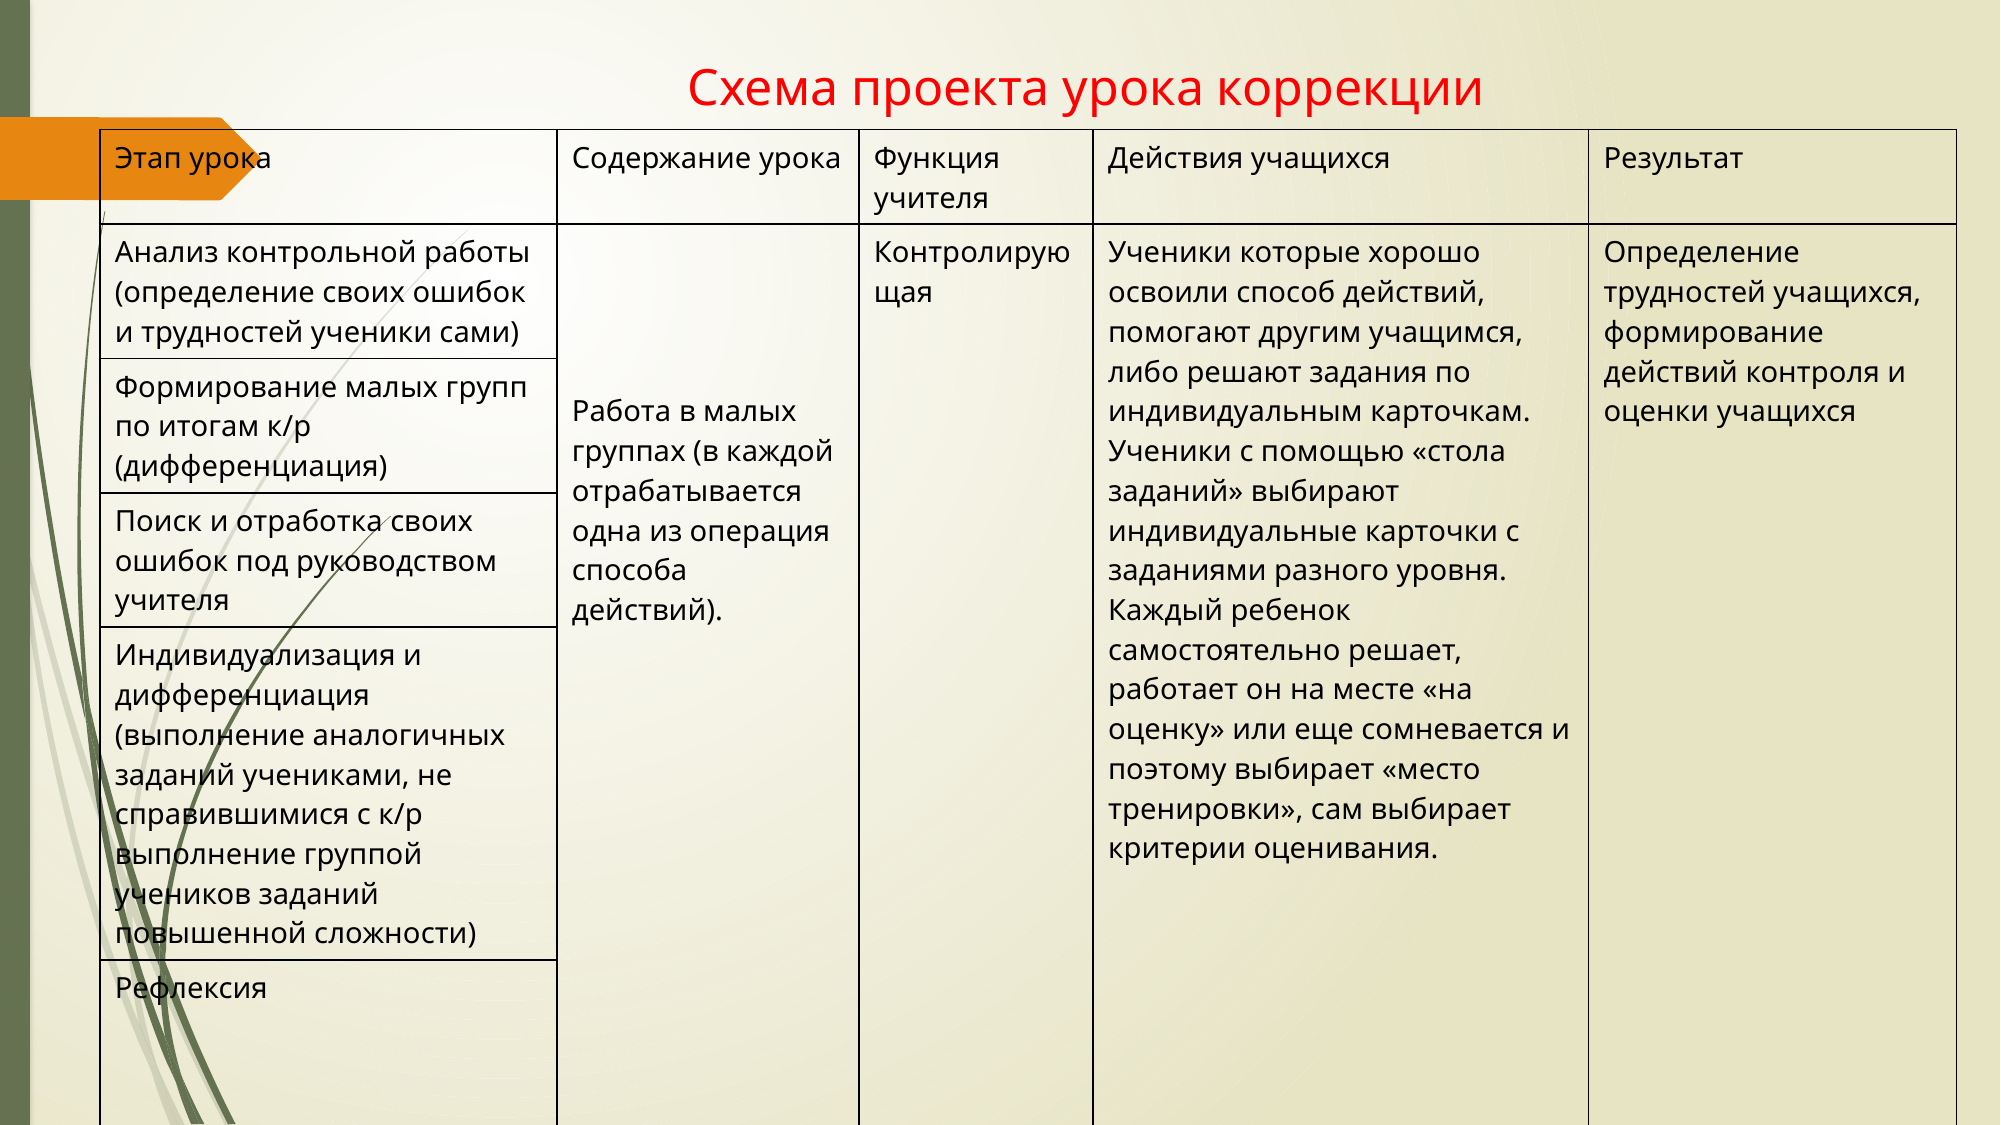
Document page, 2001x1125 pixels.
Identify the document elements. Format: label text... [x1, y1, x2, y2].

table_cell Формирование малых групп по итогам к/р (дифференциация) [101, 359, 556, 492]
table_header Действия учащихся [1094, 130, 1588, 223]
table_cell Определение трудностей учащихся, формирование действий контроля и оценки учащихся [1589, 225, 1956, 1125]
table_header Содержание урока [558, 130, 858, 223]
table_cell Индивидуализация и дифференциация (выполнение аналогичных заданий учениками, не справившимися с к/р выполнение группой учеников заданий повышенной сложности) [101, 628, 556, 959]
table_cell Анализ контрольной работы (определение своих ошибок и трудностей ученики сами) [101, 225, 556, 358]
table_cell Рефлексия [101, 961, 556, 1125]
table_cell Поиск и отработка своих ошибок под руководством учителя [101, 494, 556, 626]
title Схема проекта урока коррекции [416, 47, 1757, 129]
table_cell Ученики которые хорошо освоили способ действий, помогают другим учащимся, либо решают задания по индивидуальным карточкам. Ученики с помощью «стола заданий» выбирают индивидуальные карточки с заданиями разного уровня. Каждый ребенок самостоятельно решает, работает он на месте «на оценку» или еще сомневается и поэтому выбирает «место тренировки», сам выбирает критерии оценивания. [1094, 225, 1588, 1125]
table_cell Работа в малых группах (в каждой отрабатывается одна из операция способа действий). [558, 225, 858, 1125]
table_header Функция учителя [860, 130, 1092, 223]
table_header Этап урока [101, 130, 556, 223]
table_header Результат [1589, 130, 1956, 223]
table_cell Контролирующая [860, 225, 1092, 1125]
